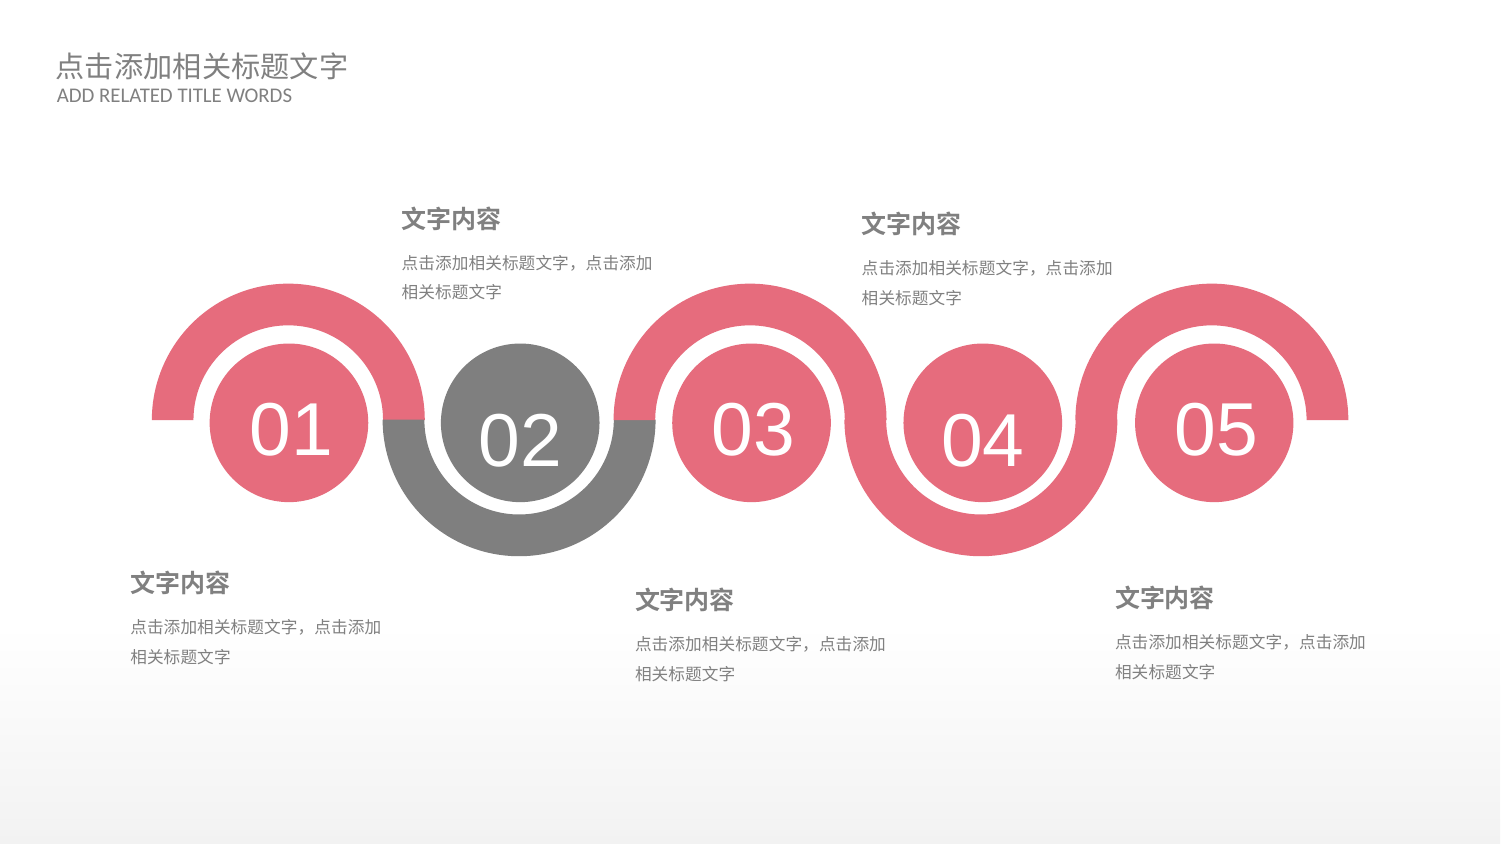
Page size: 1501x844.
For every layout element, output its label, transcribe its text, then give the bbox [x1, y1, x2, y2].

text_box 02 [440, 343, 600, 503]
text_box 05 [1134, 342, 1295, 504]
text_box 文字内容 [130, 562, 383, 604]
text_box 点击添加相关标题文字，点击添加相关标题文字 [401, 242, 669, 310]
text_box 文字内容 [634, 578, 888, 621]
text_box 01 [208, 342, 370, 504]
text_box [150, 282, 426, 422]
text_box 点击添加相关标题文字，点击添加相关标题文字 [634, 623, 903, 692]
text_box [1074, 282, 1350, 422]
text_box 文字内容 [401, 197, 654, 240]
text_box 点击添加相关标题文字，点击添加相关标题文字 [1115, 621, 1383, 689]
text_box 点击添加相关标题文字，点击添加相关标题文字 [861, 248, 1130, 316]
text_box 03 [671, 342, 832, 504]
text_box 04 [903, 343, 1063, 503]
text_box [844, 419, 1118, 557]
text_box [382, 419, 656, 557]
text_box 点击添加相关标题文字，点击添加相关标题文字 [130, 607, 398, 675]
text_box 文字内容 [861, 203, 1114, 245]
text_box [612, 282, 888, 422]
text_box 文字内容 [1115, 576, 1368, 619]
